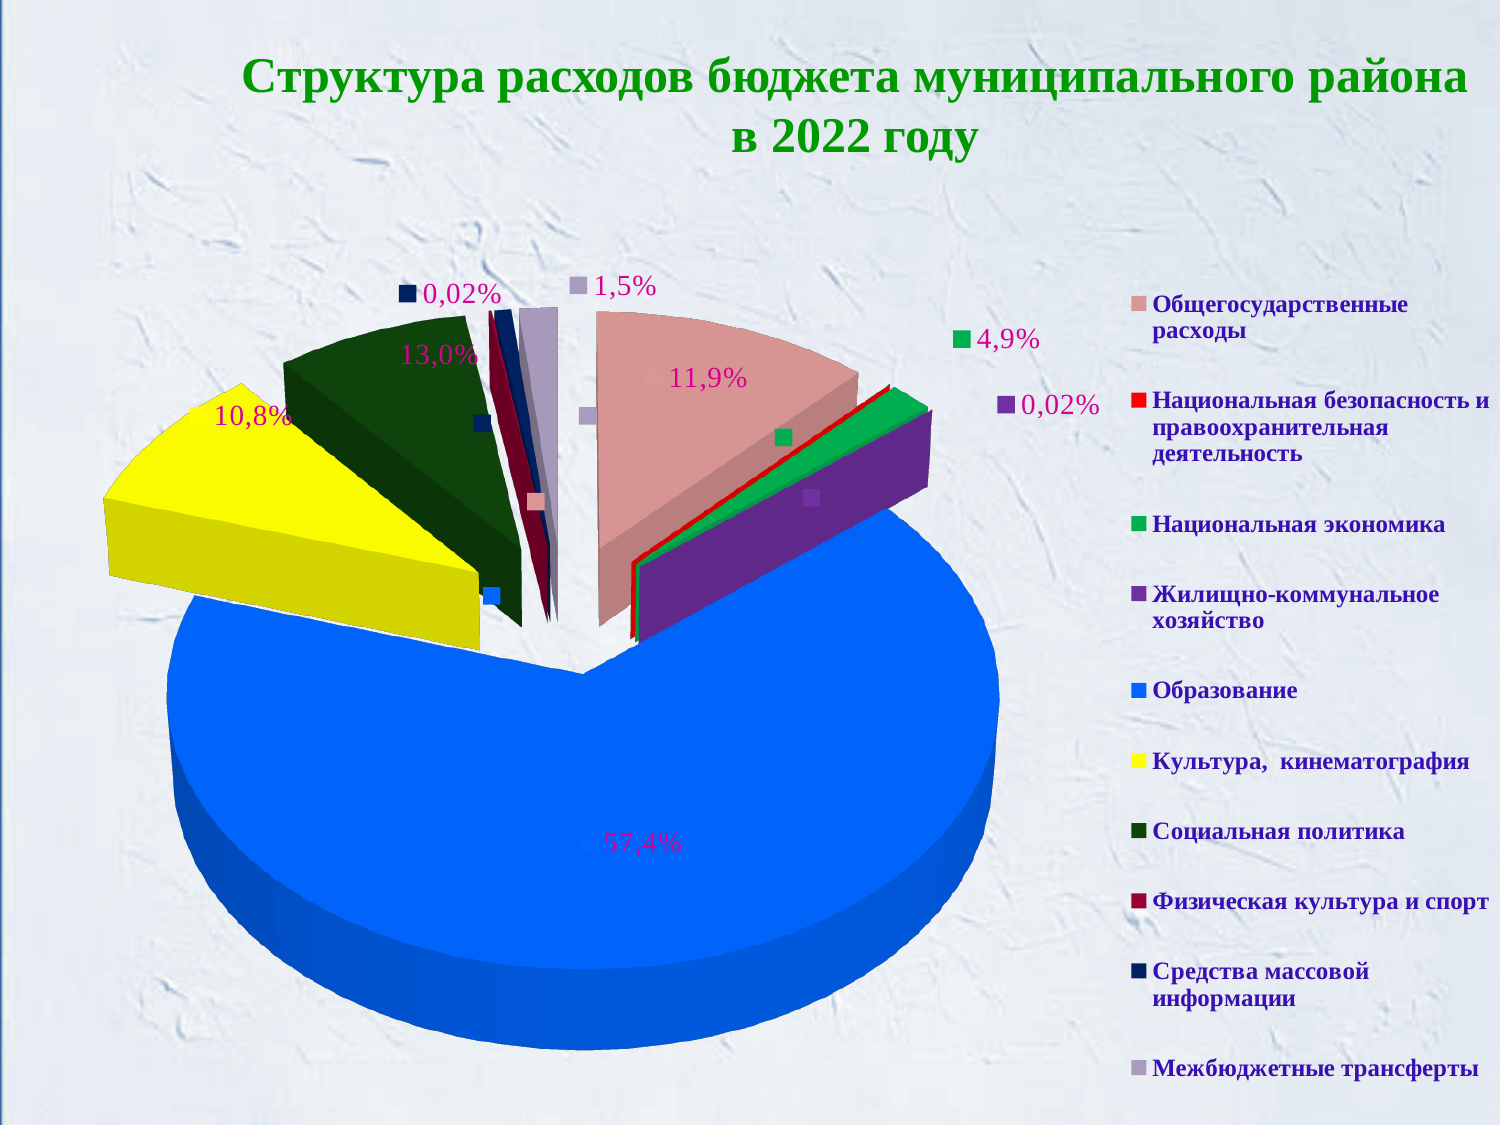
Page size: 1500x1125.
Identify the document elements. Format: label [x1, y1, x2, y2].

chart [0, 234, 1500, 1125]
picture [0, 0, 1500, 234]
